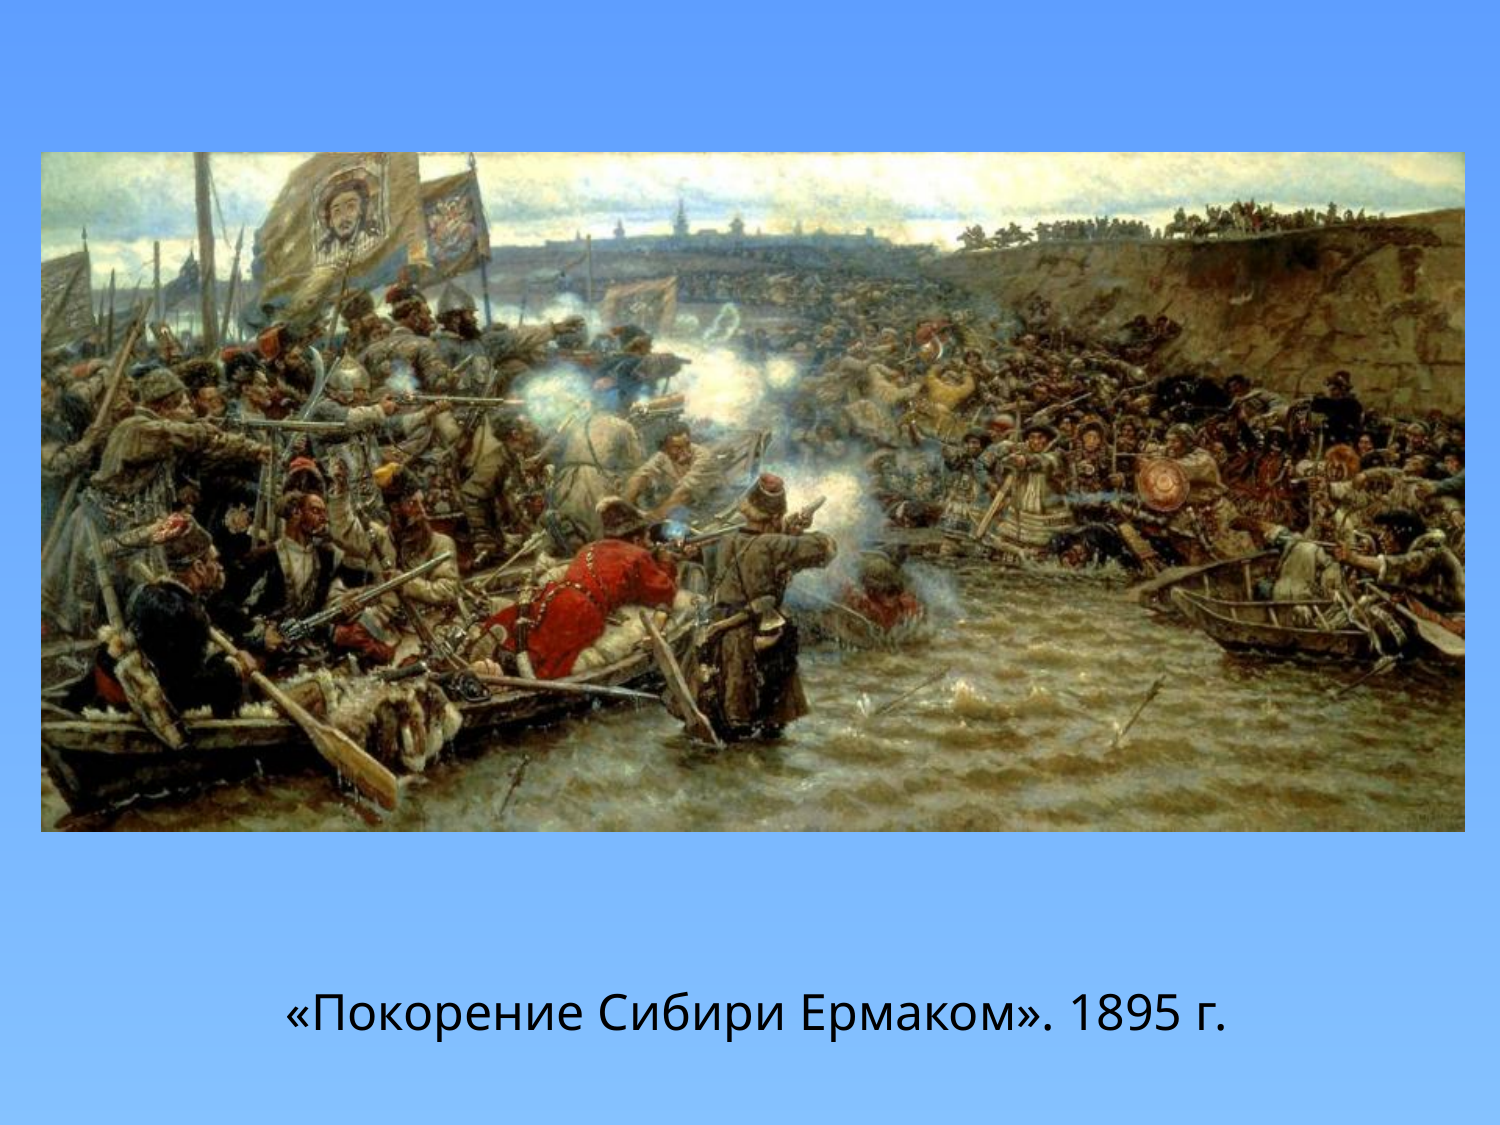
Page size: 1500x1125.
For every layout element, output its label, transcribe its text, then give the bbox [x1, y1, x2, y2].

picture [40, 152, 1466, 833]
text_box «Покорение Сибири Ермаком». 1895 г. [81, 972, 1432, 1076]
